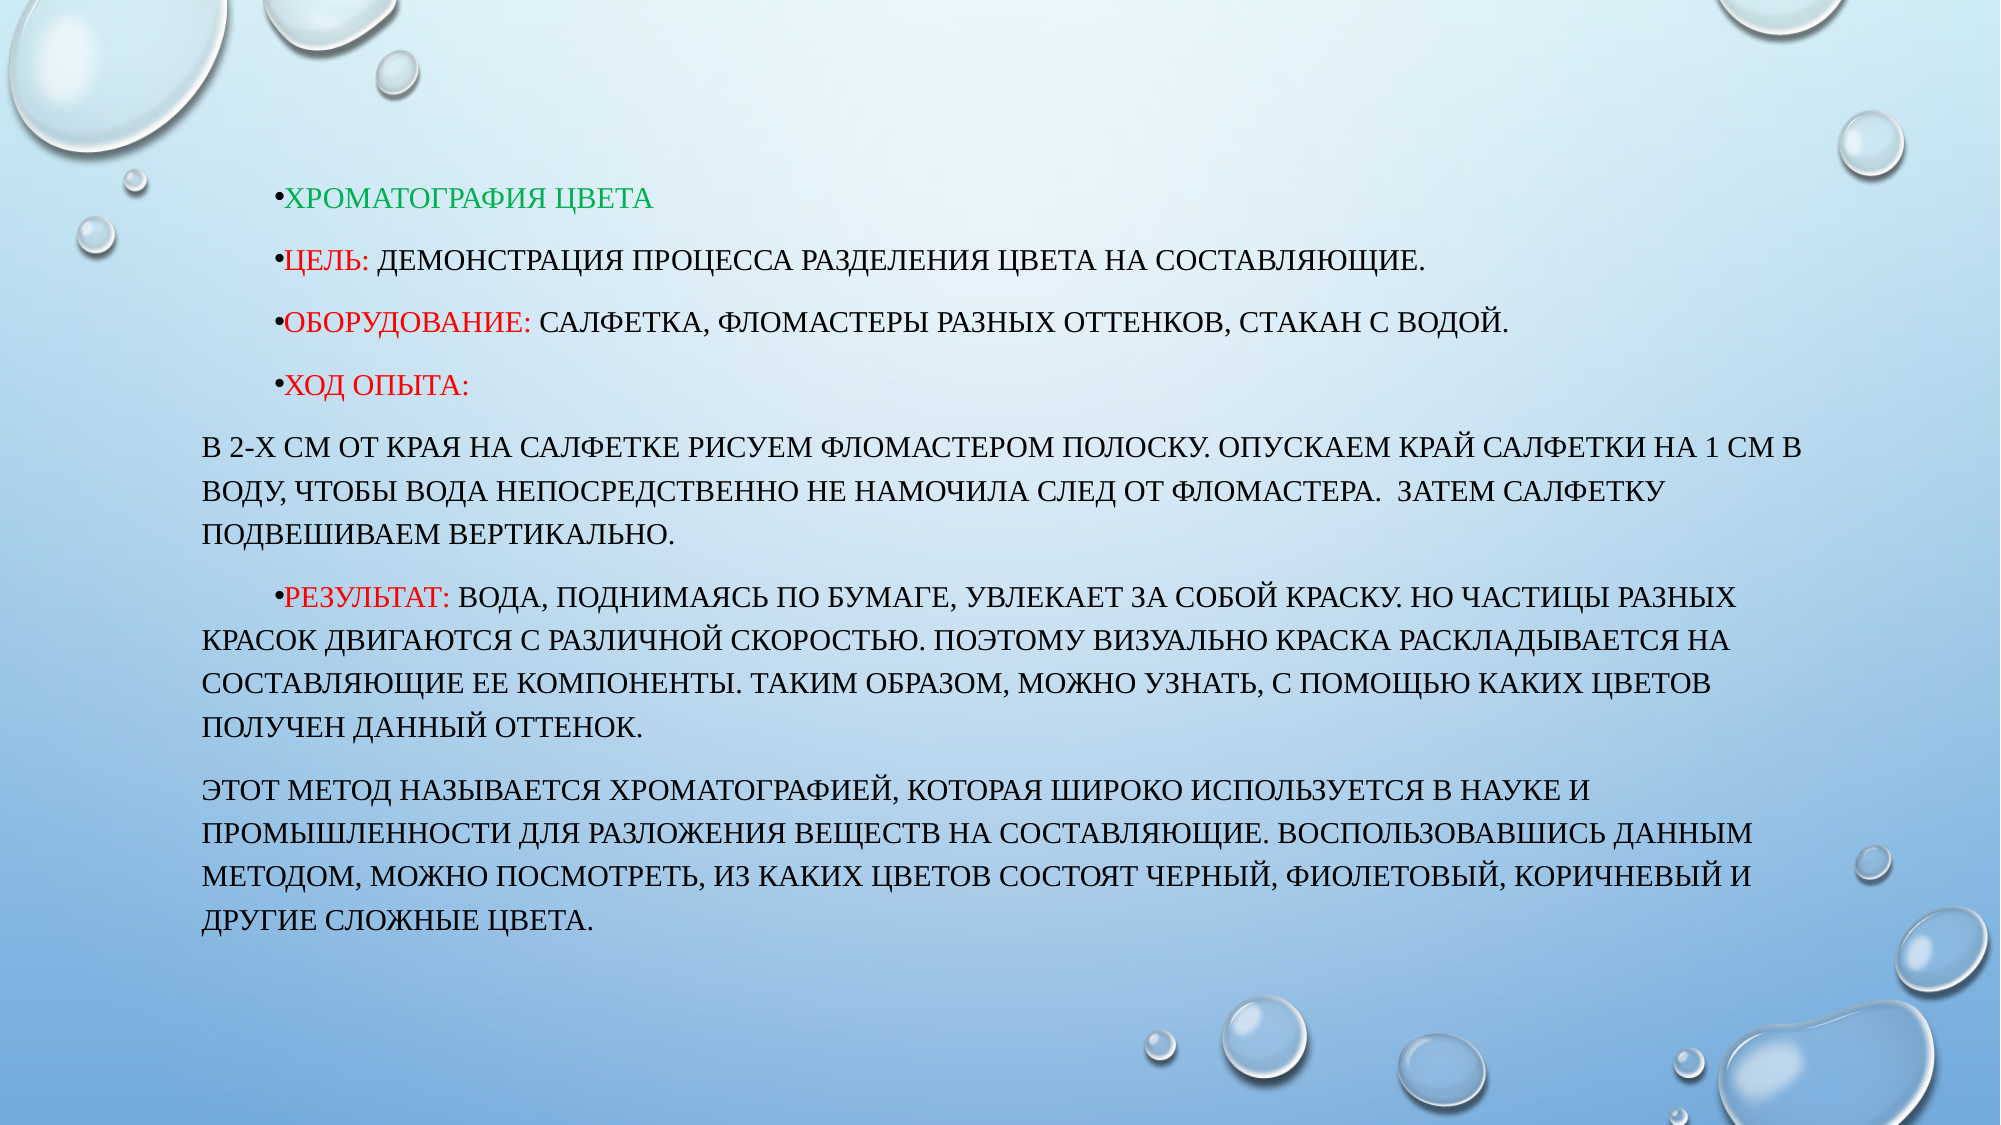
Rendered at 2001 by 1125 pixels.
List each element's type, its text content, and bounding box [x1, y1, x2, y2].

list Хроматография цвета Цель: демонстрация процесса разделения цвета на составляющие. Оборудование: салфетка, фломастеры разных оттенков, стакан с водой. Ход опыта: В 2-х см от края на салфетке рисуем фломастером полоску. Опускаем край салфетки на 1 см в воду, чтобы вода непосредственно не намочила след от фломастера. Затем салфетку подвешиваем вертикально. Результат: вода, поднимаясь по бумаге, увлекает за собой краску. Но частицы разных красок двигаются с различной скоростью. Поэтому визуально краска раскладывается на составляющие ее компоненты. Таким образом, можно узнать, с помощью каких цветов получен данный оттенок. Этот метод называется хроматографией, которая широко используется в науке и промышленности для разложения веществ на составляющие. Воспользовавшись данным методом, можно посмотреть, из каких цветов состоят черный, фиолетовый, коричневый и другие сложные цвета. [149, 163, 1850, 950]
picture [0, 0, 2000, 1125]
